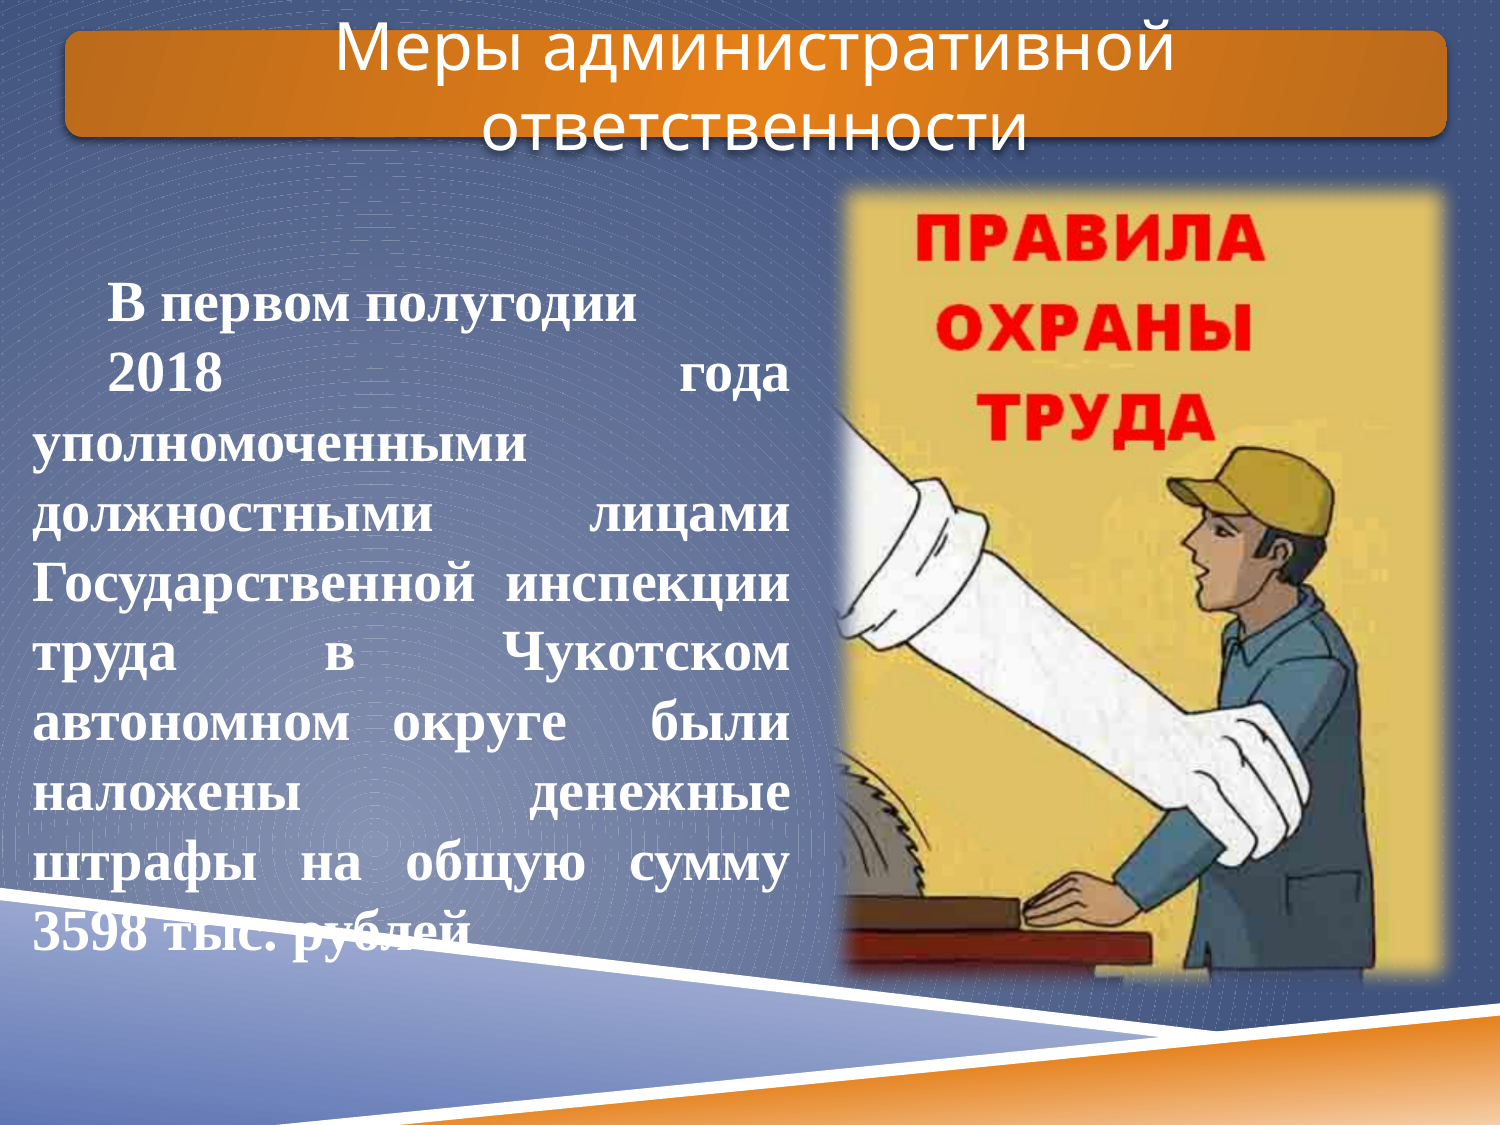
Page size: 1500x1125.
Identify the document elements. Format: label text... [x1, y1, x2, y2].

text_box В первом полугодии 2018 года уполномоченными должностными лицами Государственной инспекции труда в Чукотском автономном округе были наложены денежные штрафы на общую сумму 3598 тыс. рублей [17, 255, 806, 970]
picture [826, 171, 1462, 995]
text_box Меры административной ответственности [64, 30, 1447, 137]
